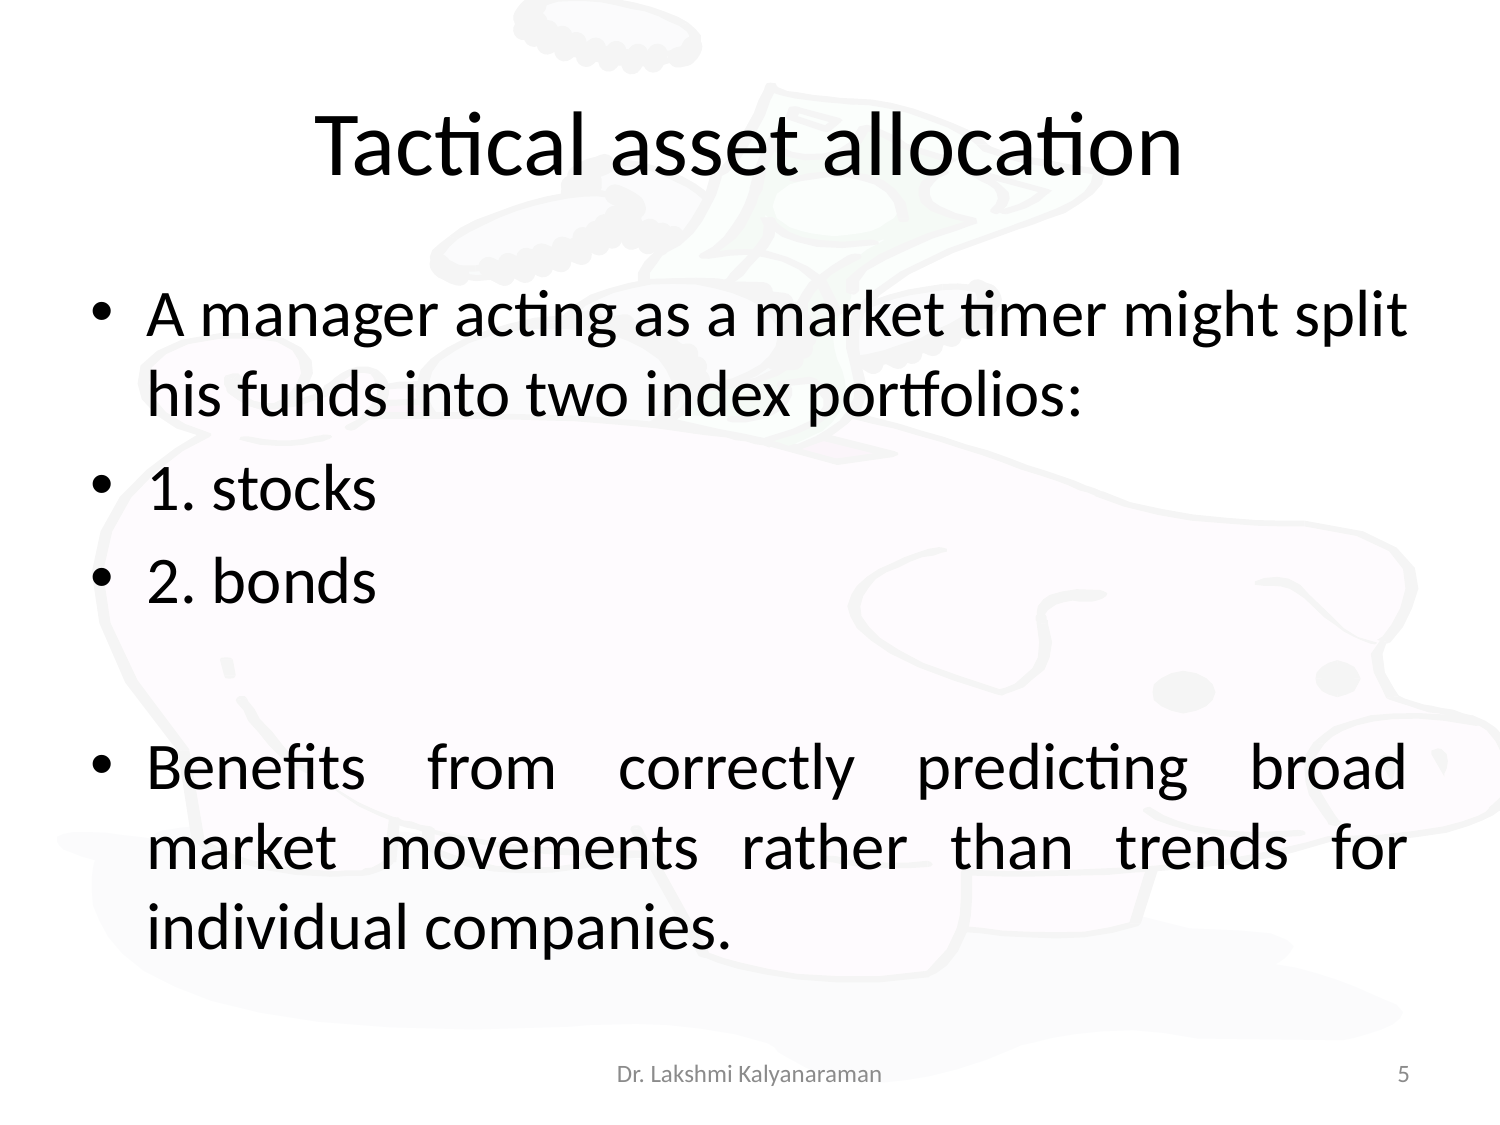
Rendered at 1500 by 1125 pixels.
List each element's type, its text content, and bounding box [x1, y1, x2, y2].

footer Dr. Lakshmi Kalyanaraman [512, 1042, 988, 1103]
title Tactical asset allocation [75, 45, 1425, 233]
list A manager acting as a market timer might split his funds into two index portfolios: 1. stocks 2. bonds Benefits from correctly predicting broad market movements rather than trends for individual companies. [75, 262, 1425, 1005]
slide_number 5 [1074, 1042, 1425, 1103]
